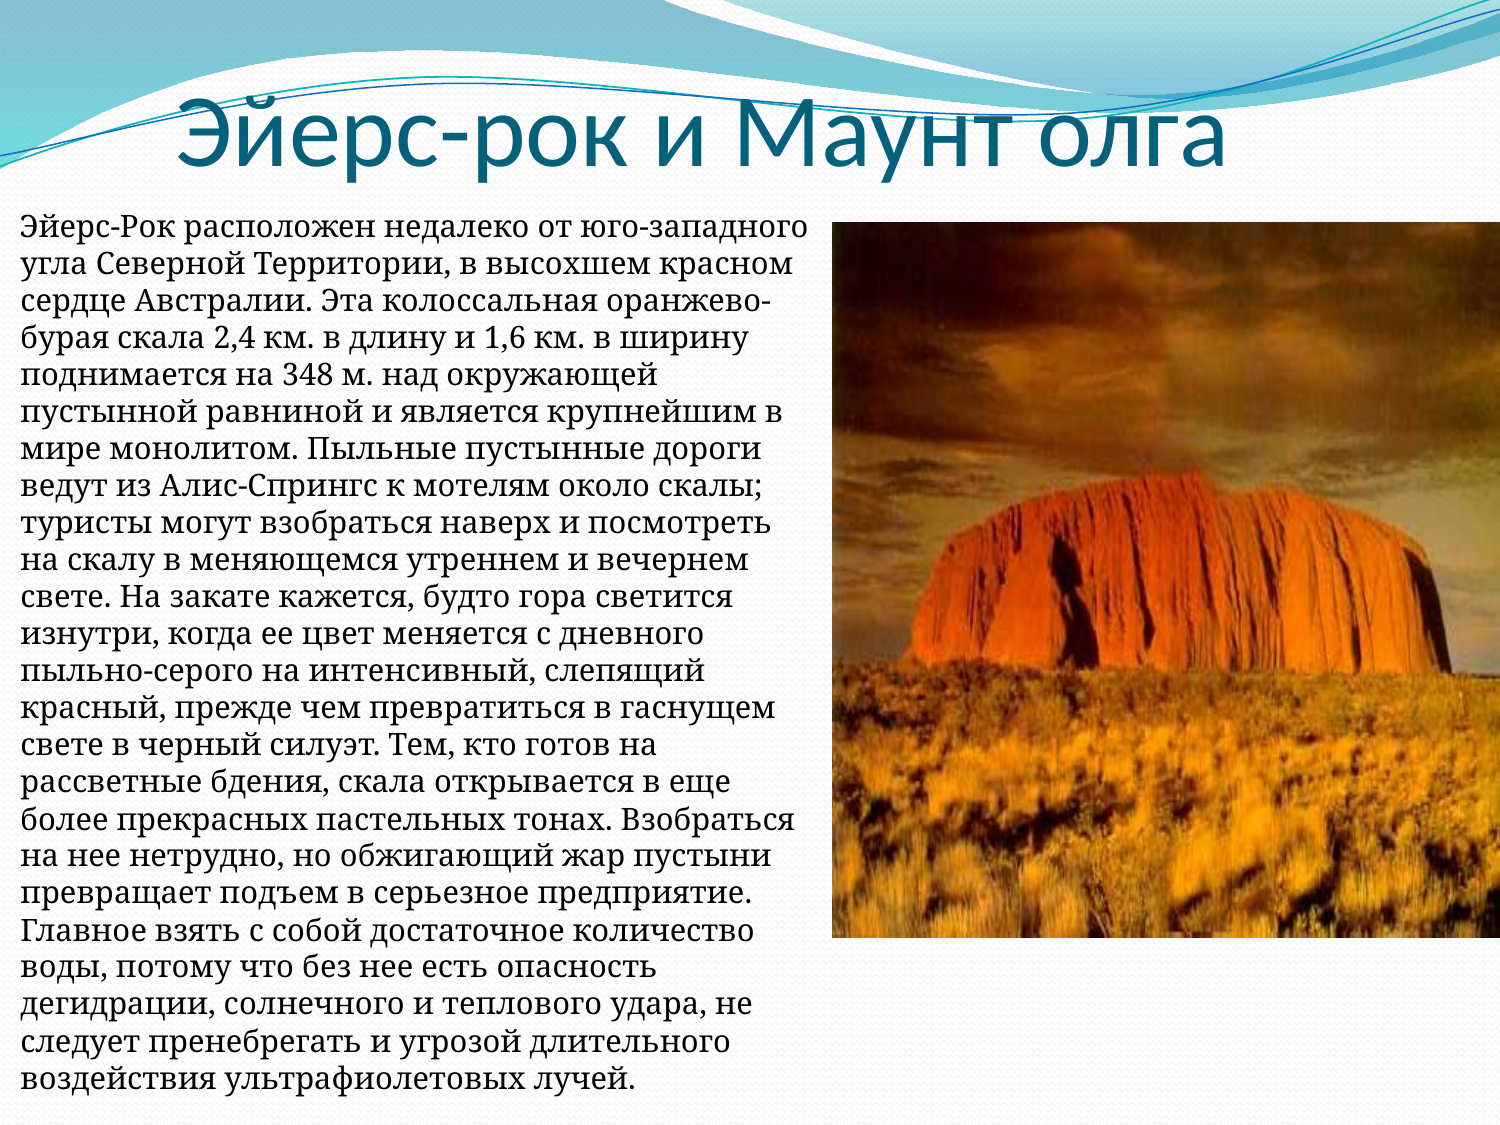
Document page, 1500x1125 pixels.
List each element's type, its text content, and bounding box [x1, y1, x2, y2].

title Эйерс-рок и Маунт олга [175, 0, 1500, 188]
picture [831, 222, 1500, 938]
list Эйерс-Рок расположен недалеко от юго-западного угла Северной Территории, в высохшем красном сердце Австралии. Эта колоссальная оранжево-бурая скала 2,4 км. в длину и 1,6 км. в ширину поднимается на 348 м. над окружающей пустынной равниной и является крупнейшим в мире монолитом. Пыльные пустынные дороги ведут из Алис-Спрингс к мотелям около скалы; туристы могут взобраться наверх и посмотреть на скалу в меняющемся утреннем и вечернем свете. На закате кажется, будто гора светится изнутри, когда ее цвет меняется с дневного пыльно-серого на интенсивный, слепящий красный, прежде чем превратиться в гаснущем свете в черный силуэт. Тем, кто готов на рассветные бдения, скала открывается в еще более прекрасных пастельных тонах. Взобраться на нее нетрудно, но обжигающий жар пустыни превращает подъем в серьезное предприятие. Главное взять с собой достаточное количество воды, потому что без нее есть опасность дегидрации, солнечного и теплового удара, не следует пренебрегать и угрозой длительного воздействия ультрафиолетовых лучей. [0, 199, 832, 1125]
